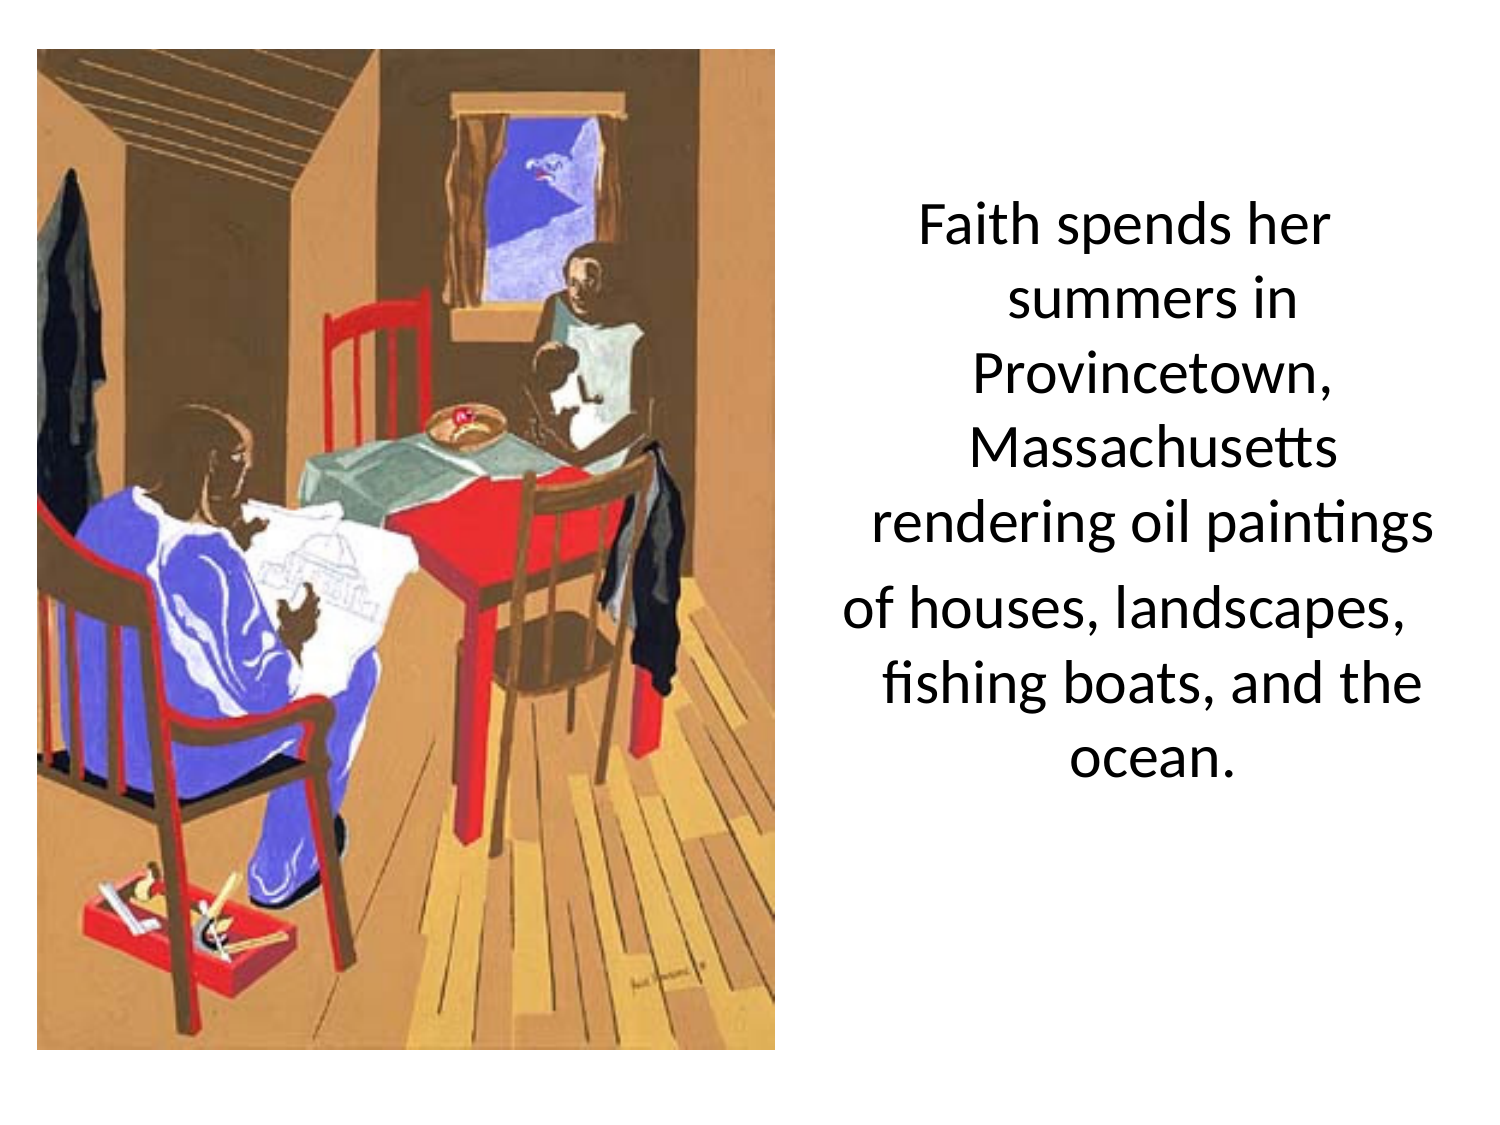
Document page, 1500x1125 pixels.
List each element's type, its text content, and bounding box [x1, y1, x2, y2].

picture [37, 49, 776, 1050]
list Faith spends her summers in Provincetown, Massachusetts rendering oil paintings of houses, landscapes, fishing boats, and the ocean. [800, 174, 1450, 863]
